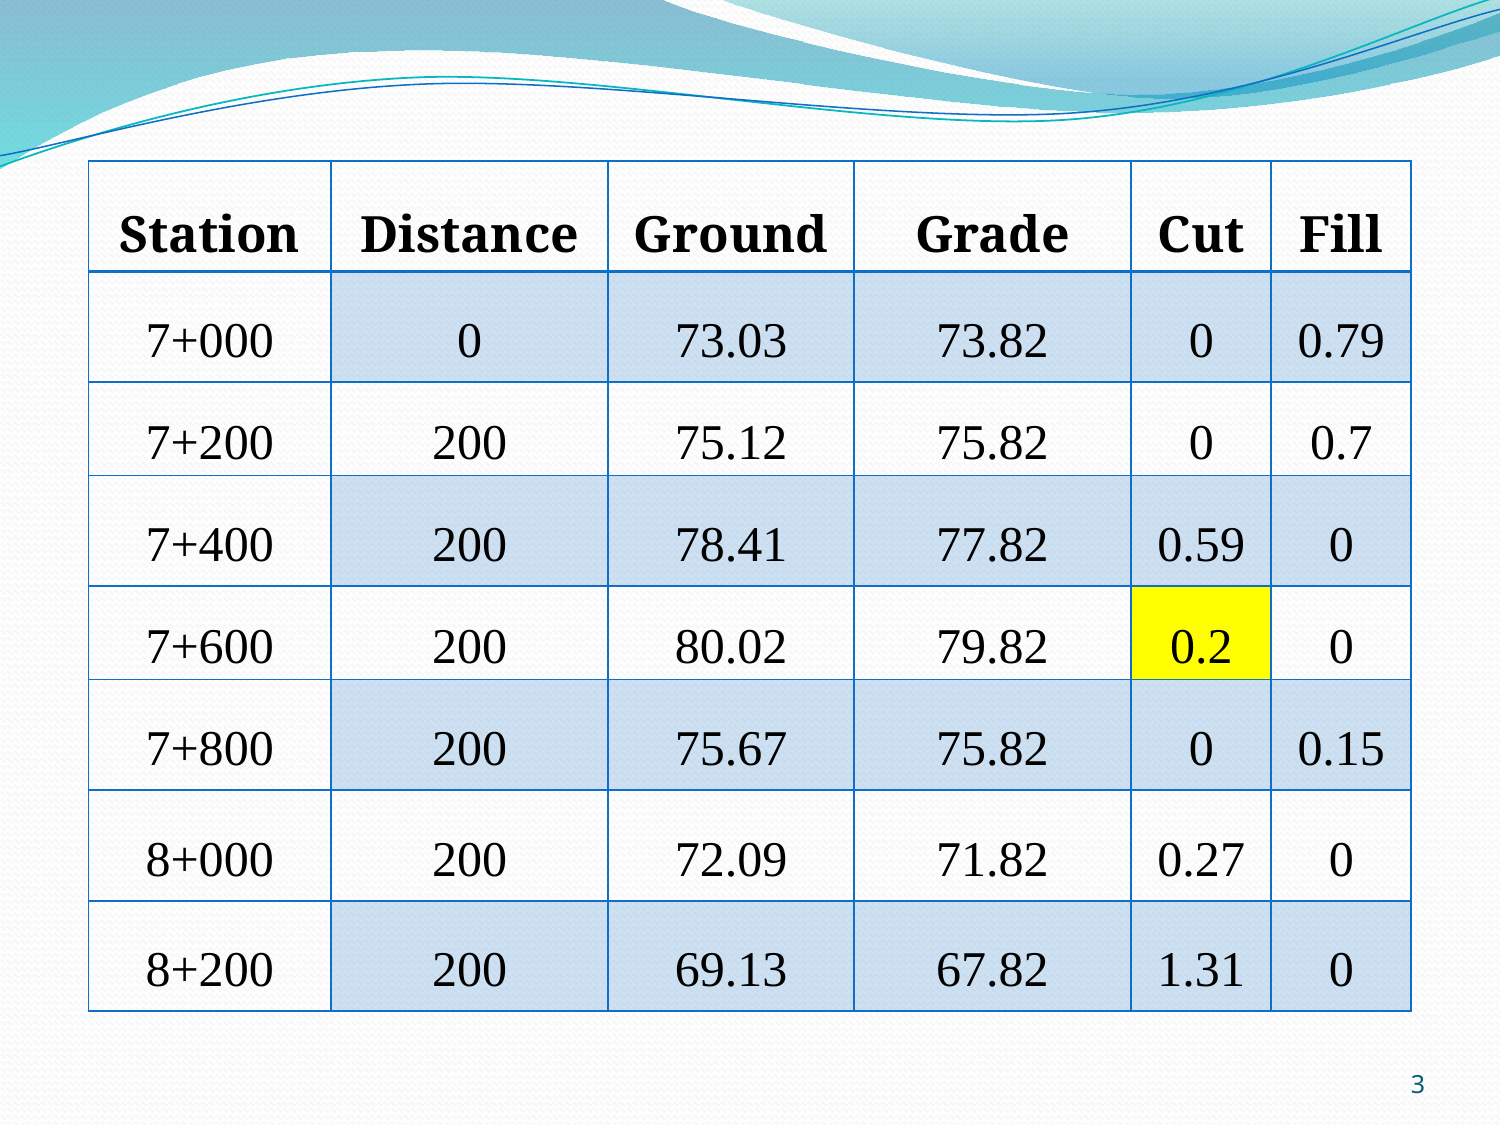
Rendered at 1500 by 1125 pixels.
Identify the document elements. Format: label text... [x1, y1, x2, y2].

table_cell 200 [332, 476, 607, 585]
table_cell 8+200 [89, 902, 330, 1010]
table_cell 200 [332, 680, 607, 789]
table_cell 7+400 [89, 476, 330, 585]
table_cell 200 [332, 587, 607, 679]
table_cell 1.31 [1132, 902, 1270, 1010]
table_cell 67.82 [855, 902, 1130, 1010]
table_cell 200 [332, 383, 607, 475]
table_header Ground [609, 162, 853, 270]
table_cell 0 [332, 273, 607, 381]
table_cell 73.82 [855, 273, 1130, 381]
table_cell 0 [1132, 273, 1270, 381]
table_cell 0 [1132, 680, 1270, 789]
table_cell 77.82 [855, 476, 1130, 585]
table_cell 0 [1272, 587, 1410, 679]
table_cell 80.02 [609, 587, 853, 679]
table_cell 0.15 [1272, 680, 1410, 789]
table_cell 75.82 [855, 680, 1130, 789]
table_cell 7+200 [89, 383, 330, 475]
table_cell 0 [1272, 791, 1410, 900]
table_cell 7+800 [89, 680, 330, 789]
table_cell 0.27 [1132, 791, 1270, 900]
table_cell 79.82 [855, 587, 1130, 679]
table_cell 71.82 [855, 791, 1130, 900]
table_cell 200 [332, 902, 607, 1010]
table_cell 78.41 [609, 476, 853, 585]
table_header Fill [1272, 162, 1410, 270]
table_header Station [89, 162, 330, 270]
table_cell 0 [1272, 476, 1410, 585]
table_header Grade [855, 162, 1130, 270]
table_header Distance [332, 162, 607, 270]
table_cell 75.67 [609, 680, 853, 789]
table_cell 0.59 [1132, 476, 1270, 585]
table_cell 75.12 [609, 383, 853, 475]
table_cell 0.2 [1132, 587, 1270, 679]
table_cell 0.79 [1272, 273, 1410, 381]
table_cell 0 [1132, 383, 1270, 475]
table_cell 8+000 [89, 791, 330, 900]
table_cell 69.13 [609, 902, 853, 1010]
table_header Cut [1132, 162, 1270, 270]
table_cell 7+000 [89, 273, 330, 381]
table_cell 75.82 [855, 383, 1130, 475]
table_cell 0 [1272, 902, 1410, 1010]
table_cell 72.09 [609, 791, 853, 900]
table_cell 73.03 [609, 273, 853, 381]
slide_number 3 [1299, 1042, 1425, 1103]
table_cell 7+600 [89, 587, 330, 679]
table_cell 200 [332, 791, 607, 900]
table_cell 0.7 [1272, 383, 1410, 475]
